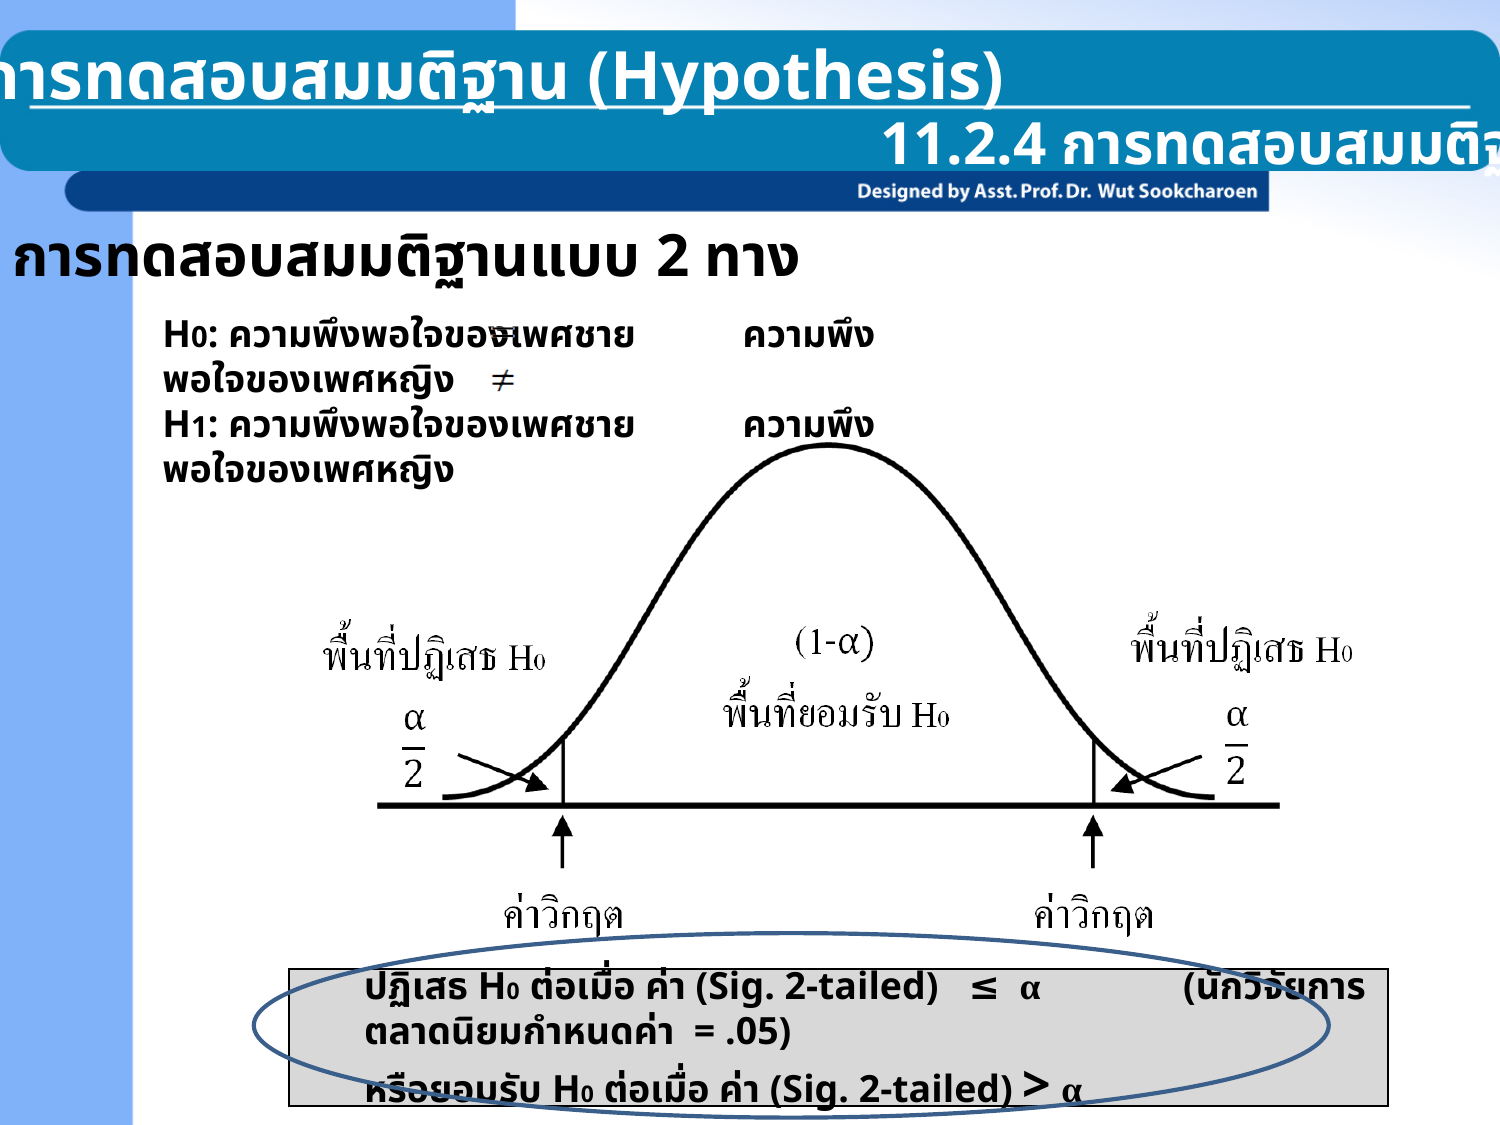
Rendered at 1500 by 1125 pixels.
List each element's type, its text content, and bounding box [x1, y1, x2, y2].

picture [0, 149, 1500, 1125]
text_box การทดสอบสมมติฐานแบบ 2 ทาง [0, 210, 816, 296]
text_box [251, 961, 1331, 1120]
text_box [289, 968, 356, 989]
text_box 11.2 การทดสอบสมมติฐาน (Hypothesis) [0, 75, 1020, 121]
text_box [147, 302, 904, 409]
text_box ปฏิเสธ H0 ต่อเมื่อ ค่า (Sig. 2-tailed) ≤ α (นักวิจัยการตลาดนิยมกำหนดค่า = .05) หรือยอมรับ H0 ต่อเมื่อ ค่า (Sig. 2-tailed) > α [289, 1061, 499, 1106]
text_box 11.2.4 การทดสอบสมมติฐาน [865, 98, 1500, 184]
text_box ปฏิเสธ H0 ต่อเมื่อ ค่า (Sig. 2-tailed) ≤ α (นักวิจัยการตลาดนิยมกำหนดค่า = .05) หรือยอมรับ H0 ต่อเมื่อ ค่า (Sig. 2-tailed) > α [1083, 968, 1388, 1106]
text_box [0, 0, 1500, 75]
